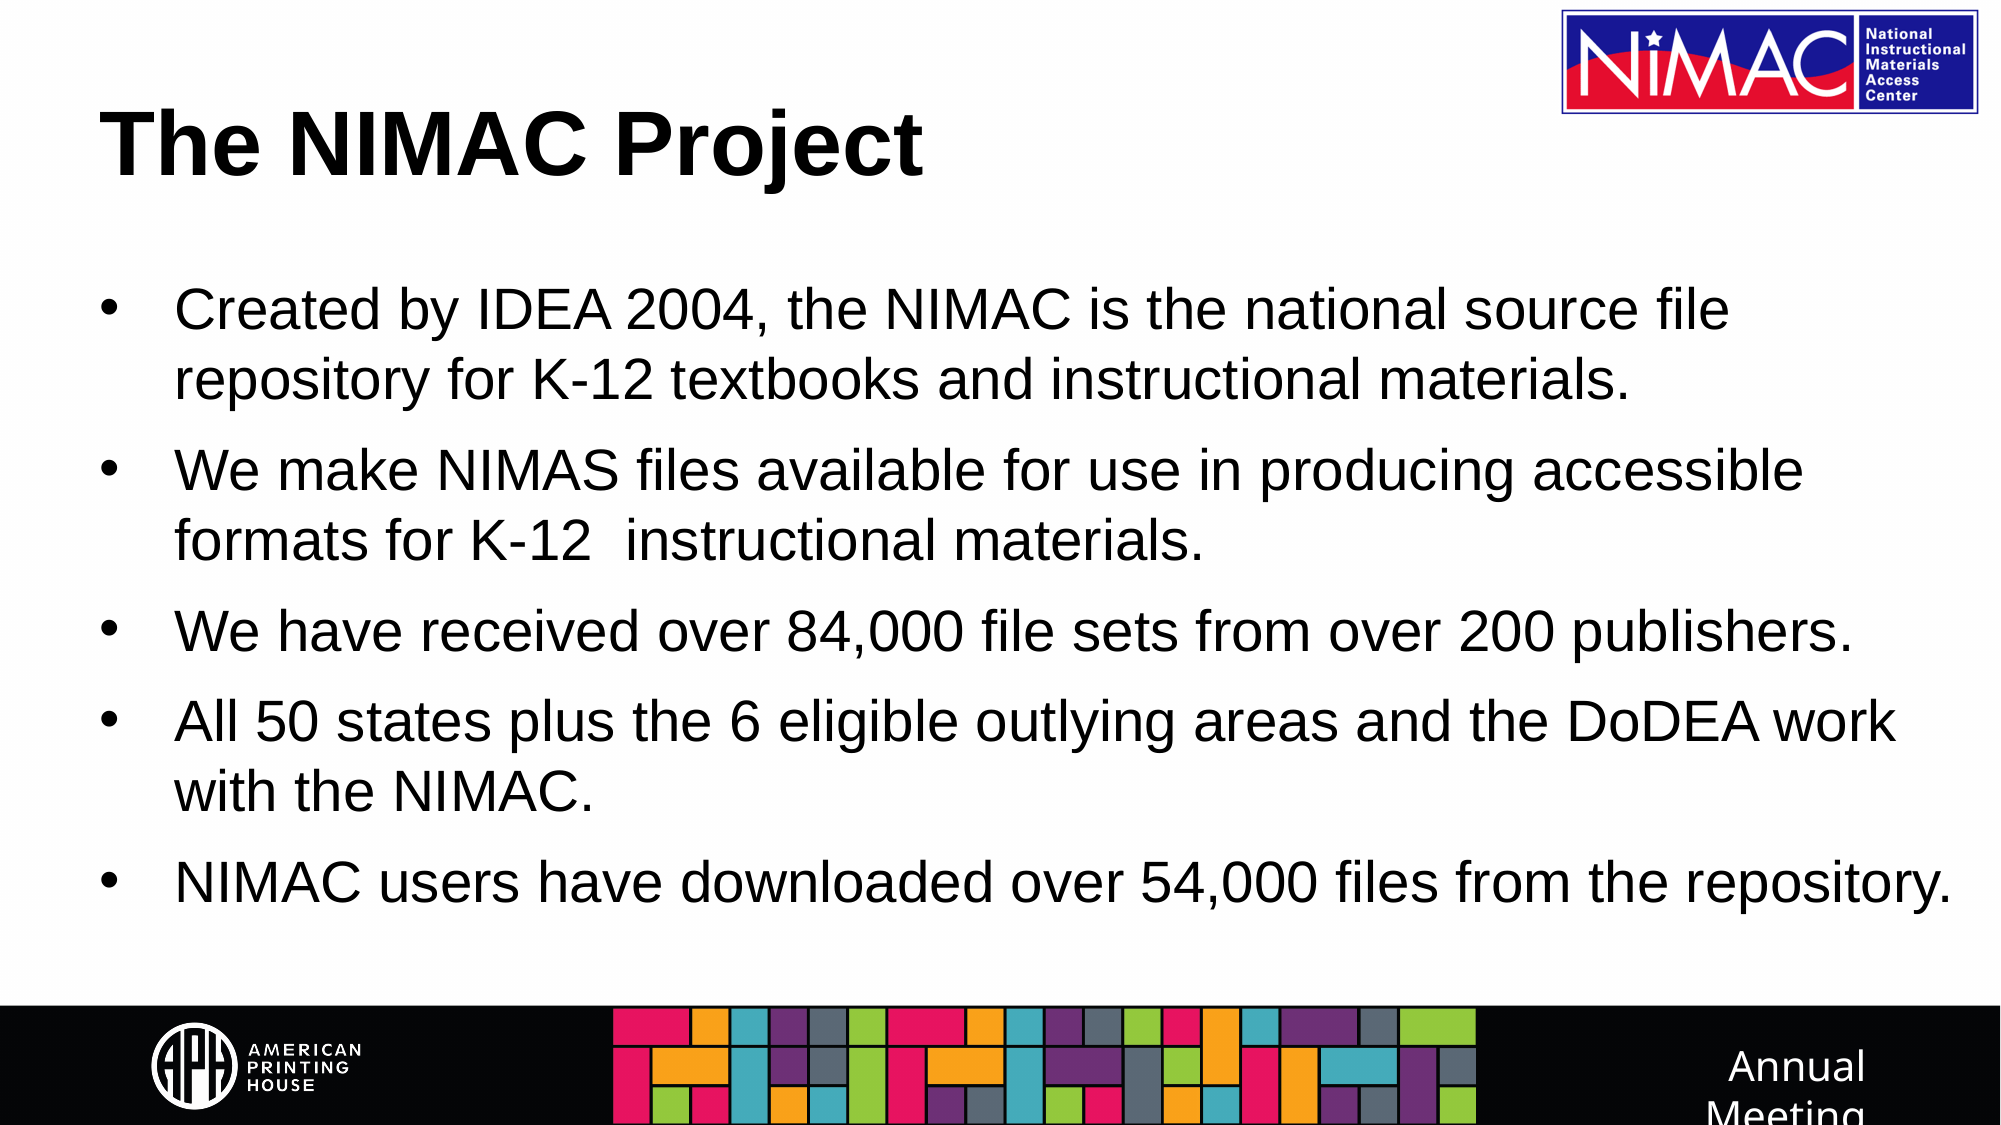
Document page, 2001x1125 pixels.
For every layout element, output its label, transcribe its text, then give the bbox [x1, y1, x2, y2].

picture [1821, 1111, 1833, 1125]
picture [1846, 1111, 1858, 1125]
picture [1711, 1105, 1719, 1125]
picture [1748, 1111, 1760, 1118]
title The NIMAC Project [84, 59, 1810, 232]
list Created by IDEA 2004, the NIMAC is the national source file repository for K-12 textbooks and instructional materials. We make NIMAS files available for use in producing accessible formats for K-12 instructional materials. We have received over 84,000 file sets from over 200 publishers. All 50 states plus the 6 eligible outlying areas and the DoDEA work with the NIMAC. NIMAC users have downloaded over 54,000 files from the repository. [84, 263, 1973, 973]
picture [0, 0, 2001, 1125]
picture [1771, 1111, 1783, 1118]
picture [1727, 1107, 1734, 1125]
